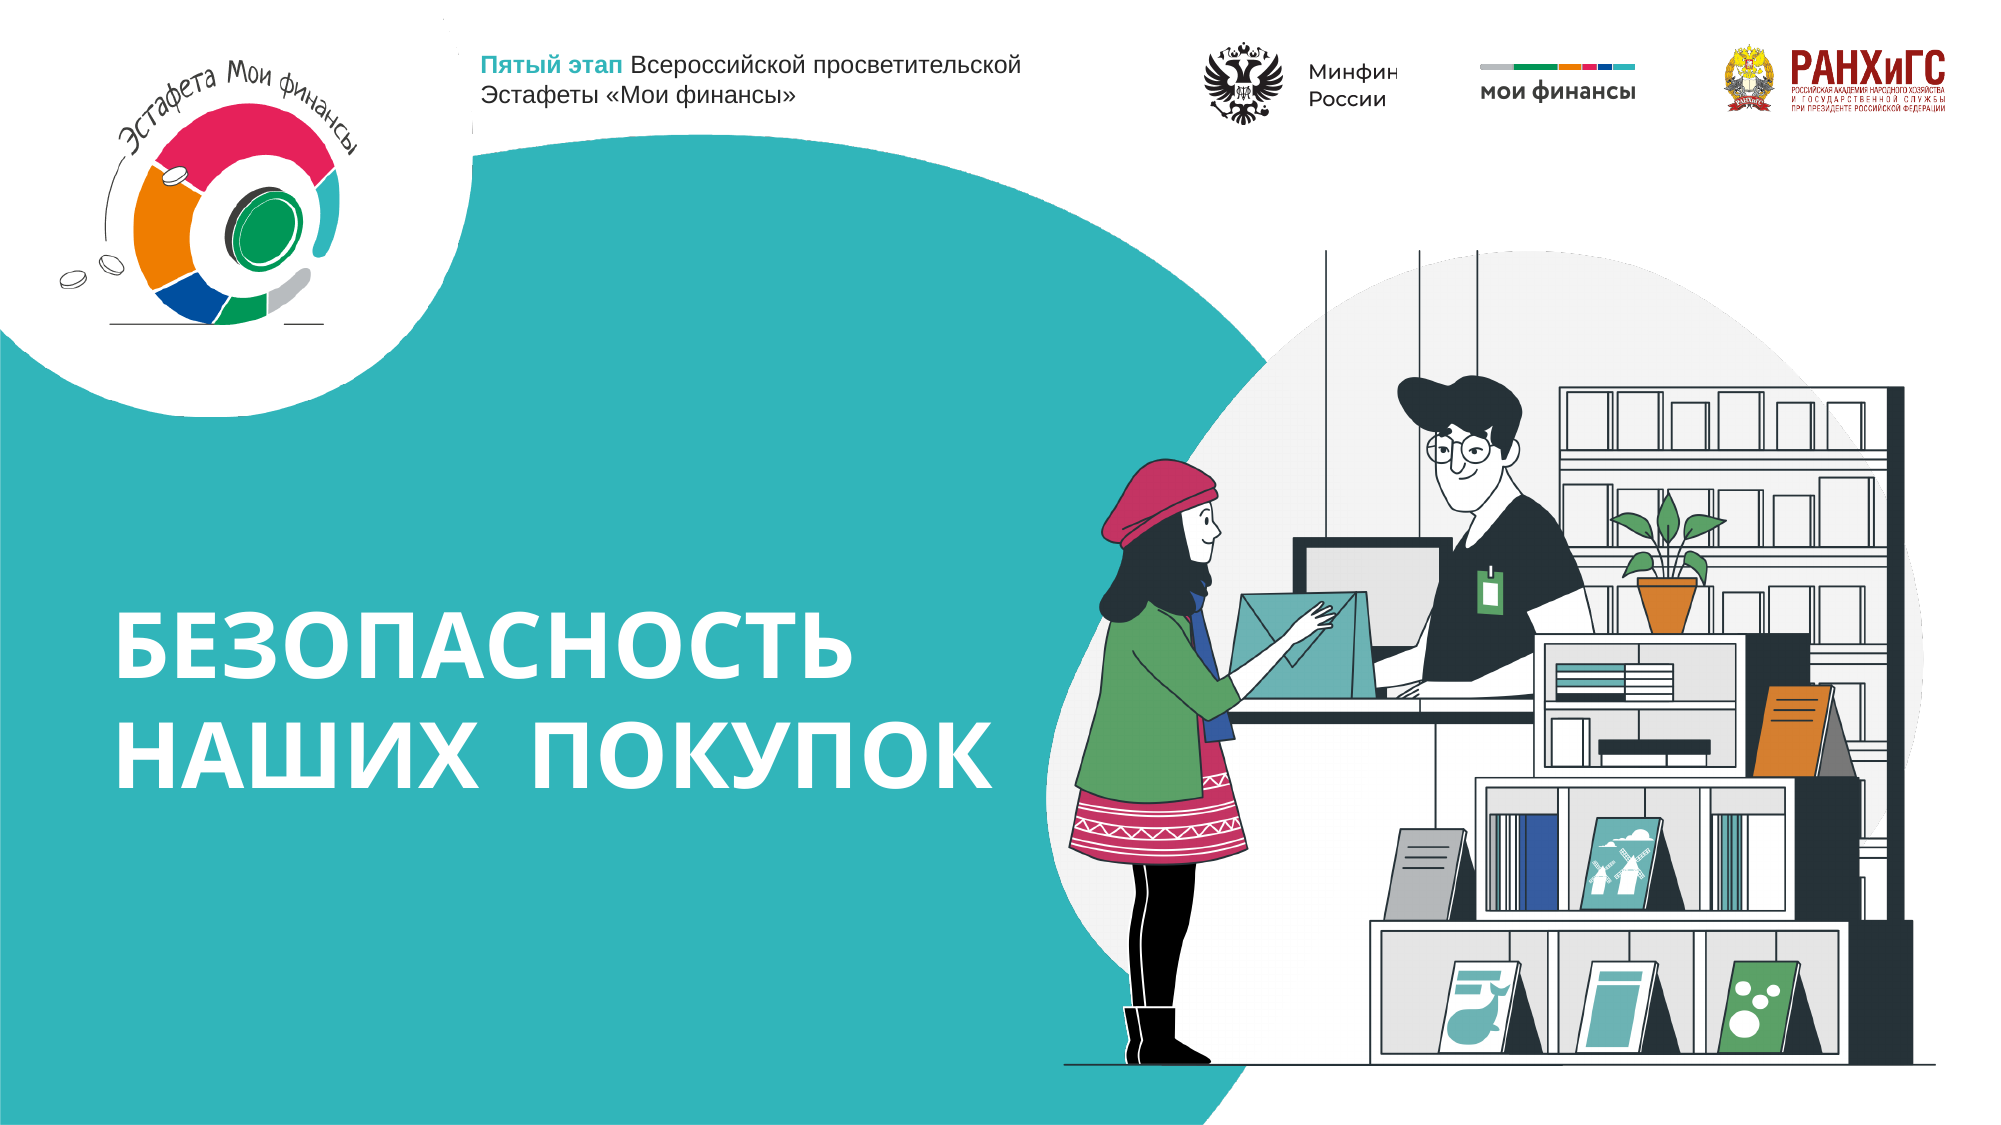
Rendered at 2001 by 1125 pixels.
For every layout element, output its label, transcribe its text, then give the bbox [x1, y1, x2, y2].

text_box Пятый этап Всероссийской просветительской Эстафеты «Мои финансы» [480, 41, 1072, 118]
title БЕЗОПАСНОСТЬ НАШИХ ПОКУПОК [96, 579, 1027, 1014]
picture [1480, 64, 1635, 103]
picture [0, 0, 1937, 1125]
picture [1204, 42, 1397, 125]
picture [1723, 44, 1945, 113]
